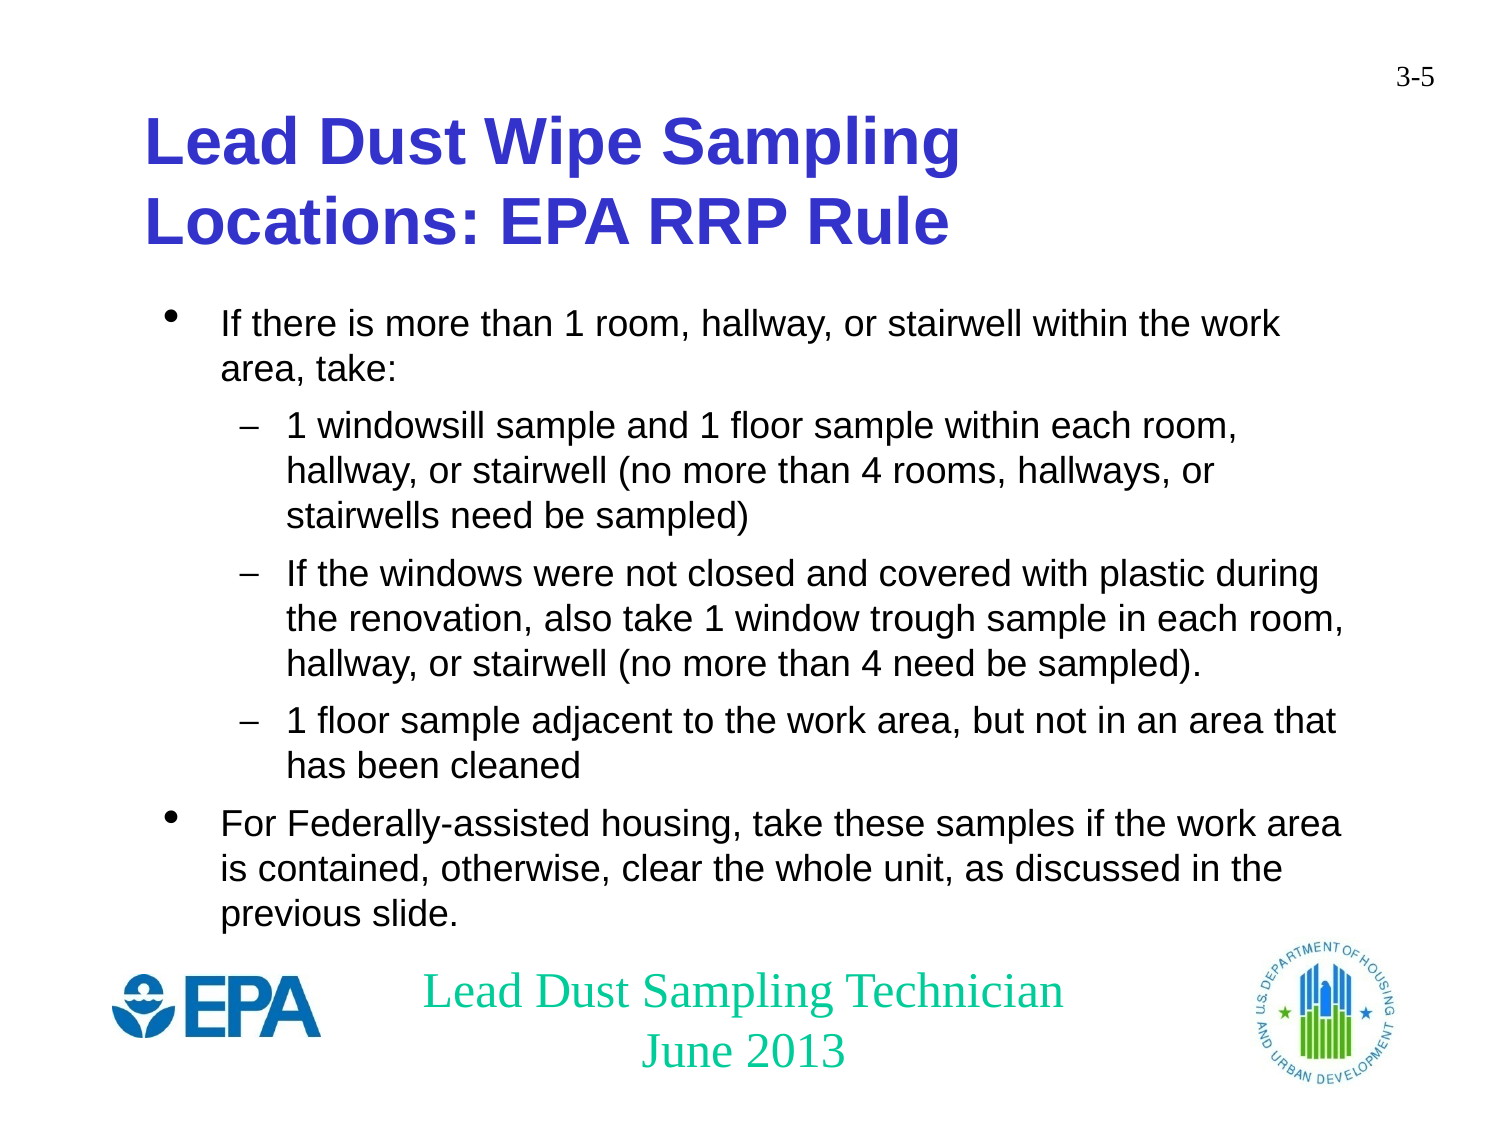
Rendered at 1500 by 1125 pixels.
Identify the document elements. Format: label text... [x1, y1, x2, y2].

picture [1250, 937, 1400, 1088]
text_box Lead Dust Wipe Sampling Locations: EPA RRP Rule [129, 83, 1280, 272]
picture [112, 974, 321, 1038]
text_box If there is more than 1 room, hallway, or stairwell within the work area, take: 1 windowsill sample and 1 floor sample within each room, hallway, or stairwell (no more than 4 rooms, hallways, or stairwells need be sampled) If the windows were not closed and covered with plastic during the renovation, also take 1 window trough sample in each room, hallway, or stairwell (no more than 4 need be sampled). 1 floor sample adjacent to the work area, but not in an area that has been cleaned For Federally-assisted housing, take these samples if the work area is contained, otherwise, clear the whole unit, as discussed in the previous slide. [150, 291, 1366, 948]
